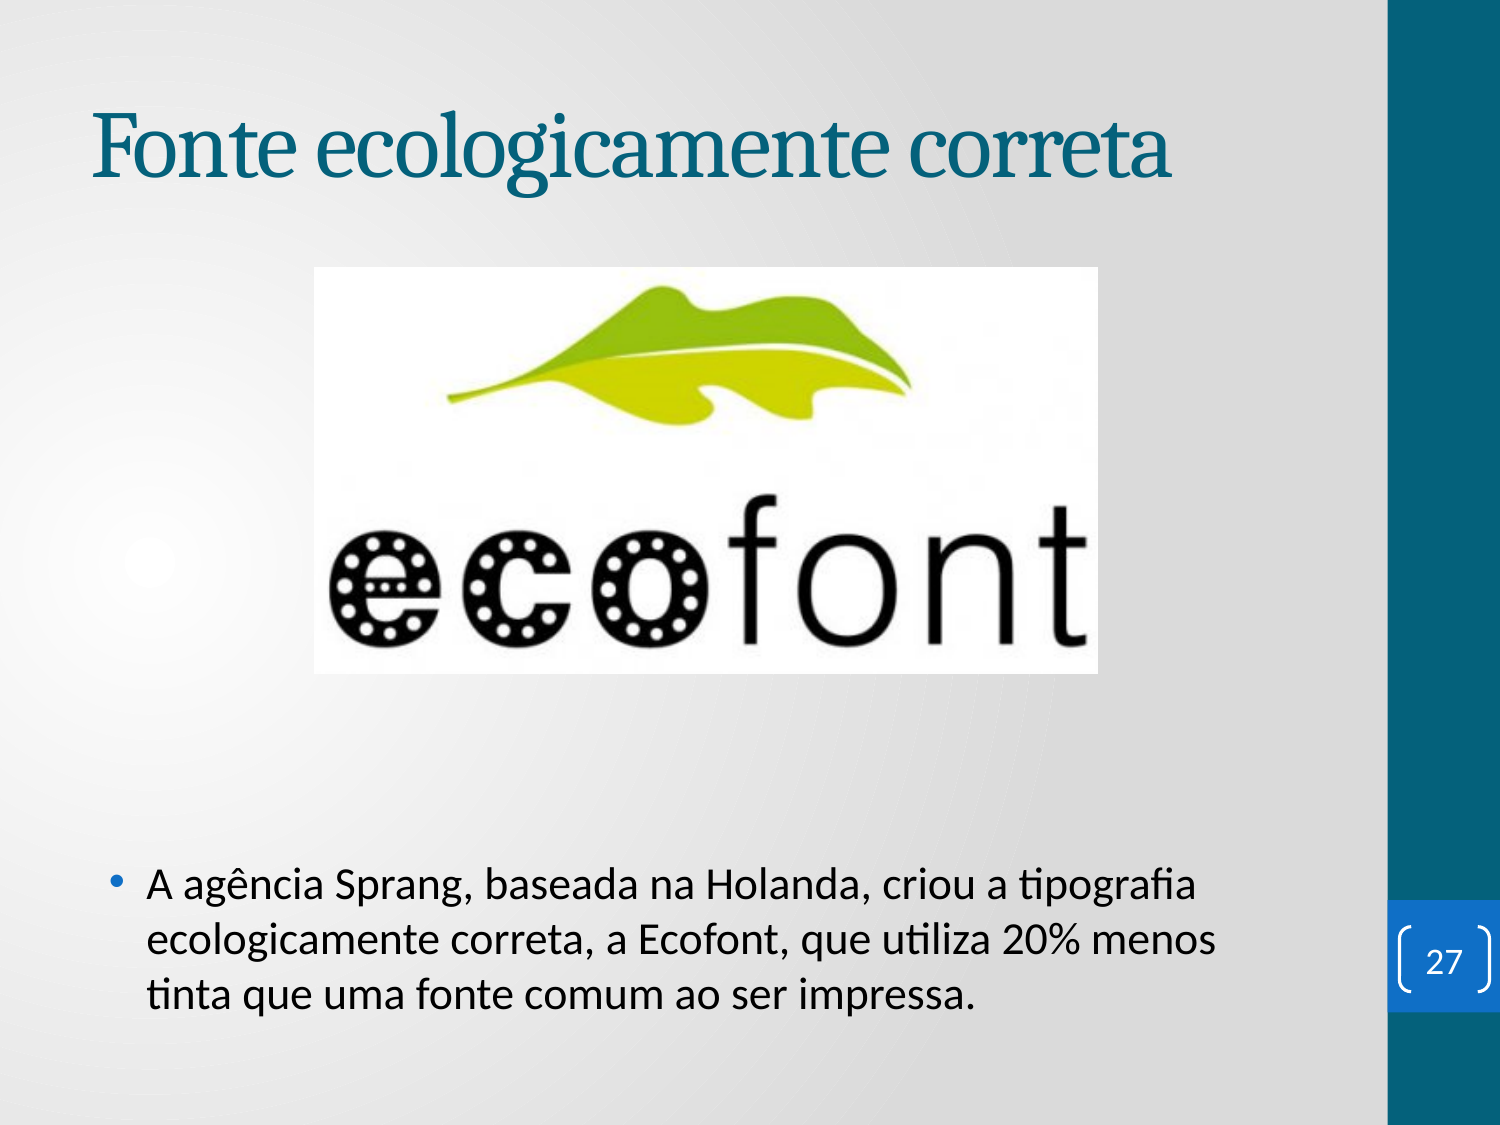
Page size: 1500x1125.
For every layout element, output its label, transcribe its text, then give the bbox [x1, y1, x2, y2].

picture [313, 266, 1098, 675]
list A agência Sprang, baseada na Holanda, criou a tipografia ecologicamente correta, a Ecofont, que utiliza 20% menos tinta que uma fonte comum ao ser impressa. [75, 846, 1325, 1050]
title Fonte ecologicamente correta [75, 45, 1325, 233]
slide_number 27 [1397, 925, 1492, 994]
